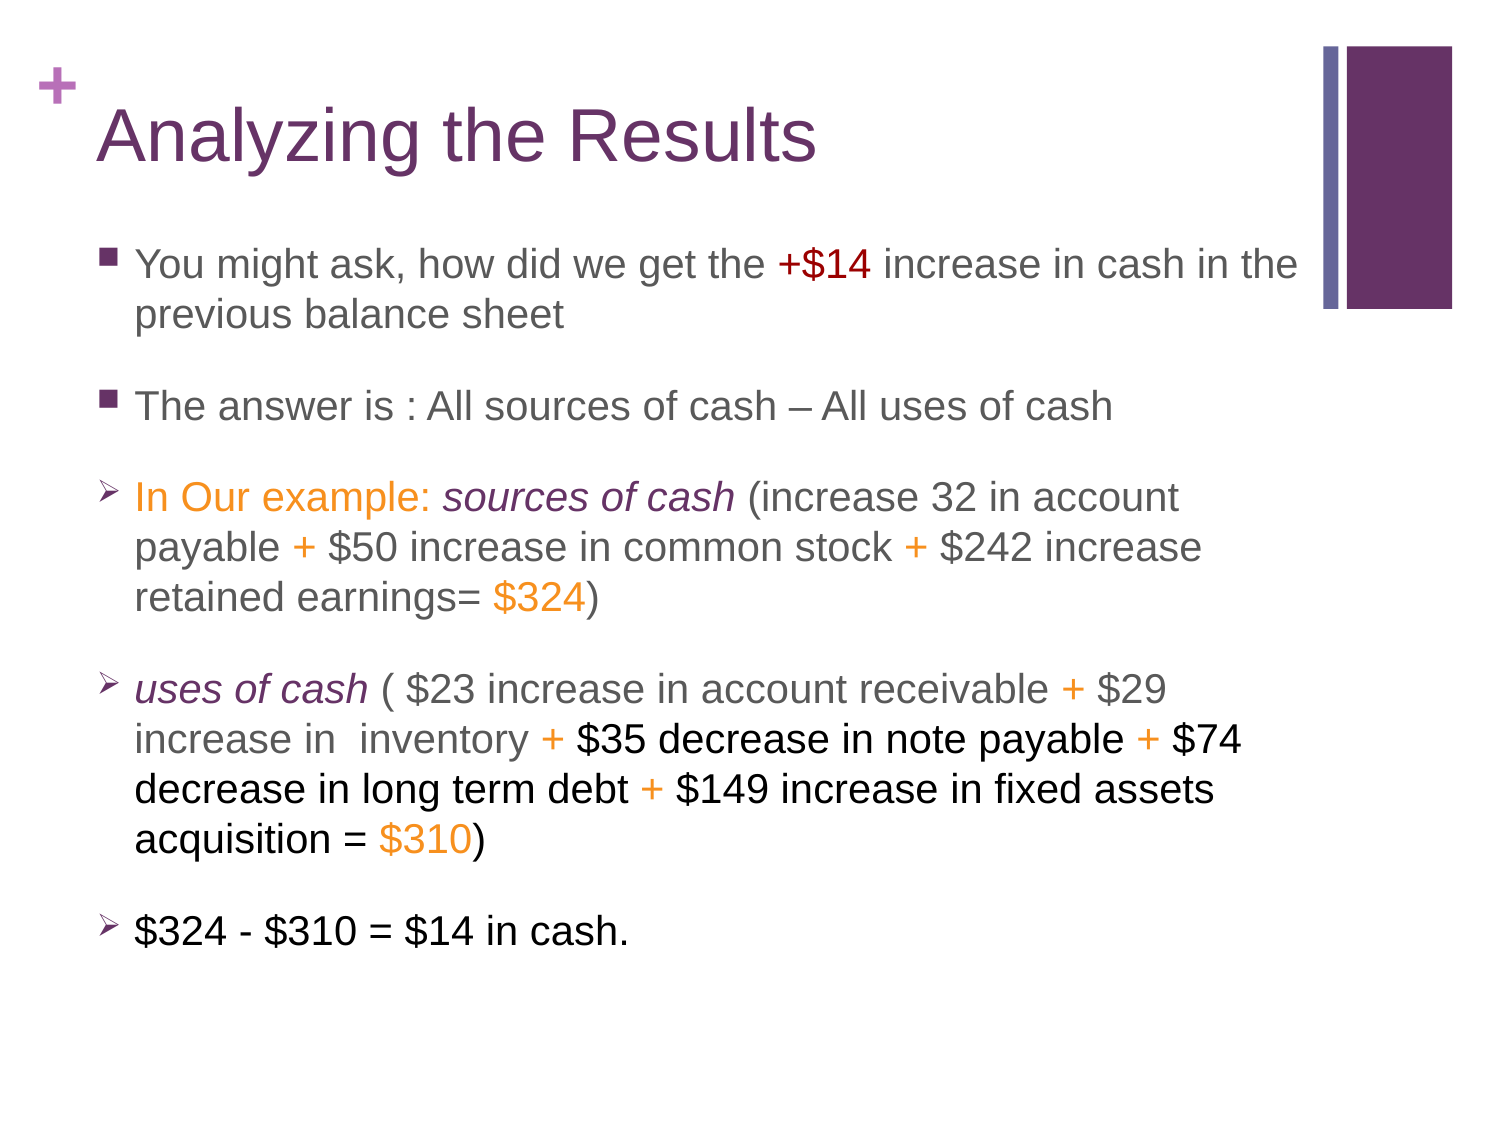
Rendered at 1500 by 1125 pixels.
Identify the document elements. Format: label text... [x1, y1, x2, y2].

list You might ask, how did we get the +$14 increase in cash in the previous balance sheet The answer is : All sources of cash – All uses of cash In Our example: sources of cash (increase 32 in account payable + $50 increase in common stock + $242 increase retained earnings= $324) uses of cash ( $23 increase in account receivable + $29 increase in inventory + $35 decrease in note payable + $74 decrease in long term debt + $149 increase in fixed assets acquisition = $310) $324 - $310 = $14 in cash. [81, 229, 1322, 998]
title Analyzing the Results [81, 79, 1322, 229]
